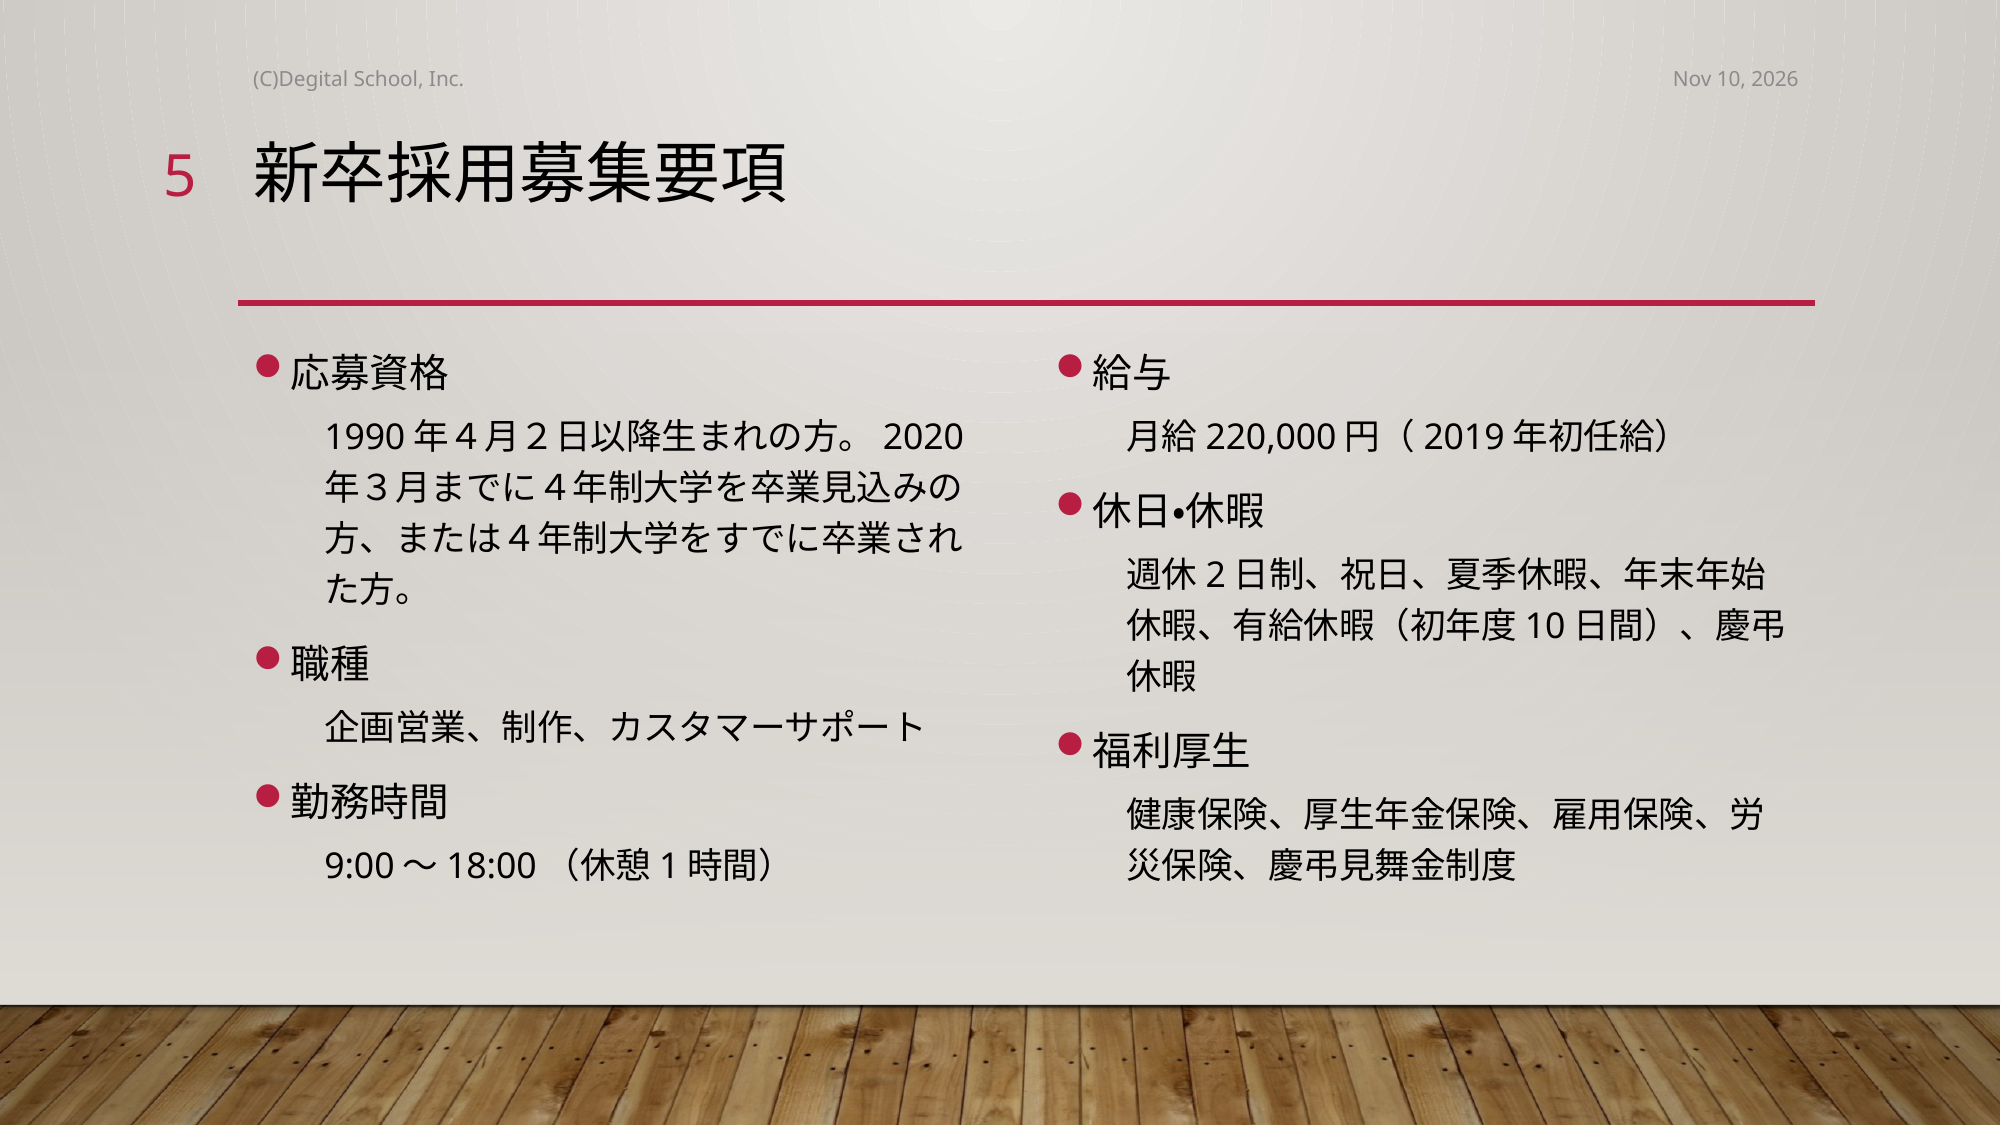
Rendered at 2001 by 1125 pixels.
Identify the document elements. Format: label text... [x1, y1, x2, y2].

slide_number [1239, 54, 1814, 105]
title 新卒採用募集要項 [238, 131, 1814, 305]
slide_number 5 [78, 131, 212, 214]
footer (C)Degital School, Inc. [238, 54, 1213, 105]
picture [0, 1005, 2000, 1125]
list 応募資格 1990年４月２日以降生まれの方。2020年３月までに４年制大学を卒業見込みの方、または４年制大学をすでに卒業された方。 職種 企画営業、制作、カスタマーサポート 勤務時間 9:00～18:00（休憩1時間） 給与 月給220,000円（2019年初任給） 休日・休暇 週休2日制、祝日、夏季休暇、年末年始休暇、有給休暇（初年度10日間）、慶弔休暇 福利厚生 健康保険、厚生年金保険、雇用保険、労災保険、慶弔見舞金制度 [238, 330, 1814, 897]
